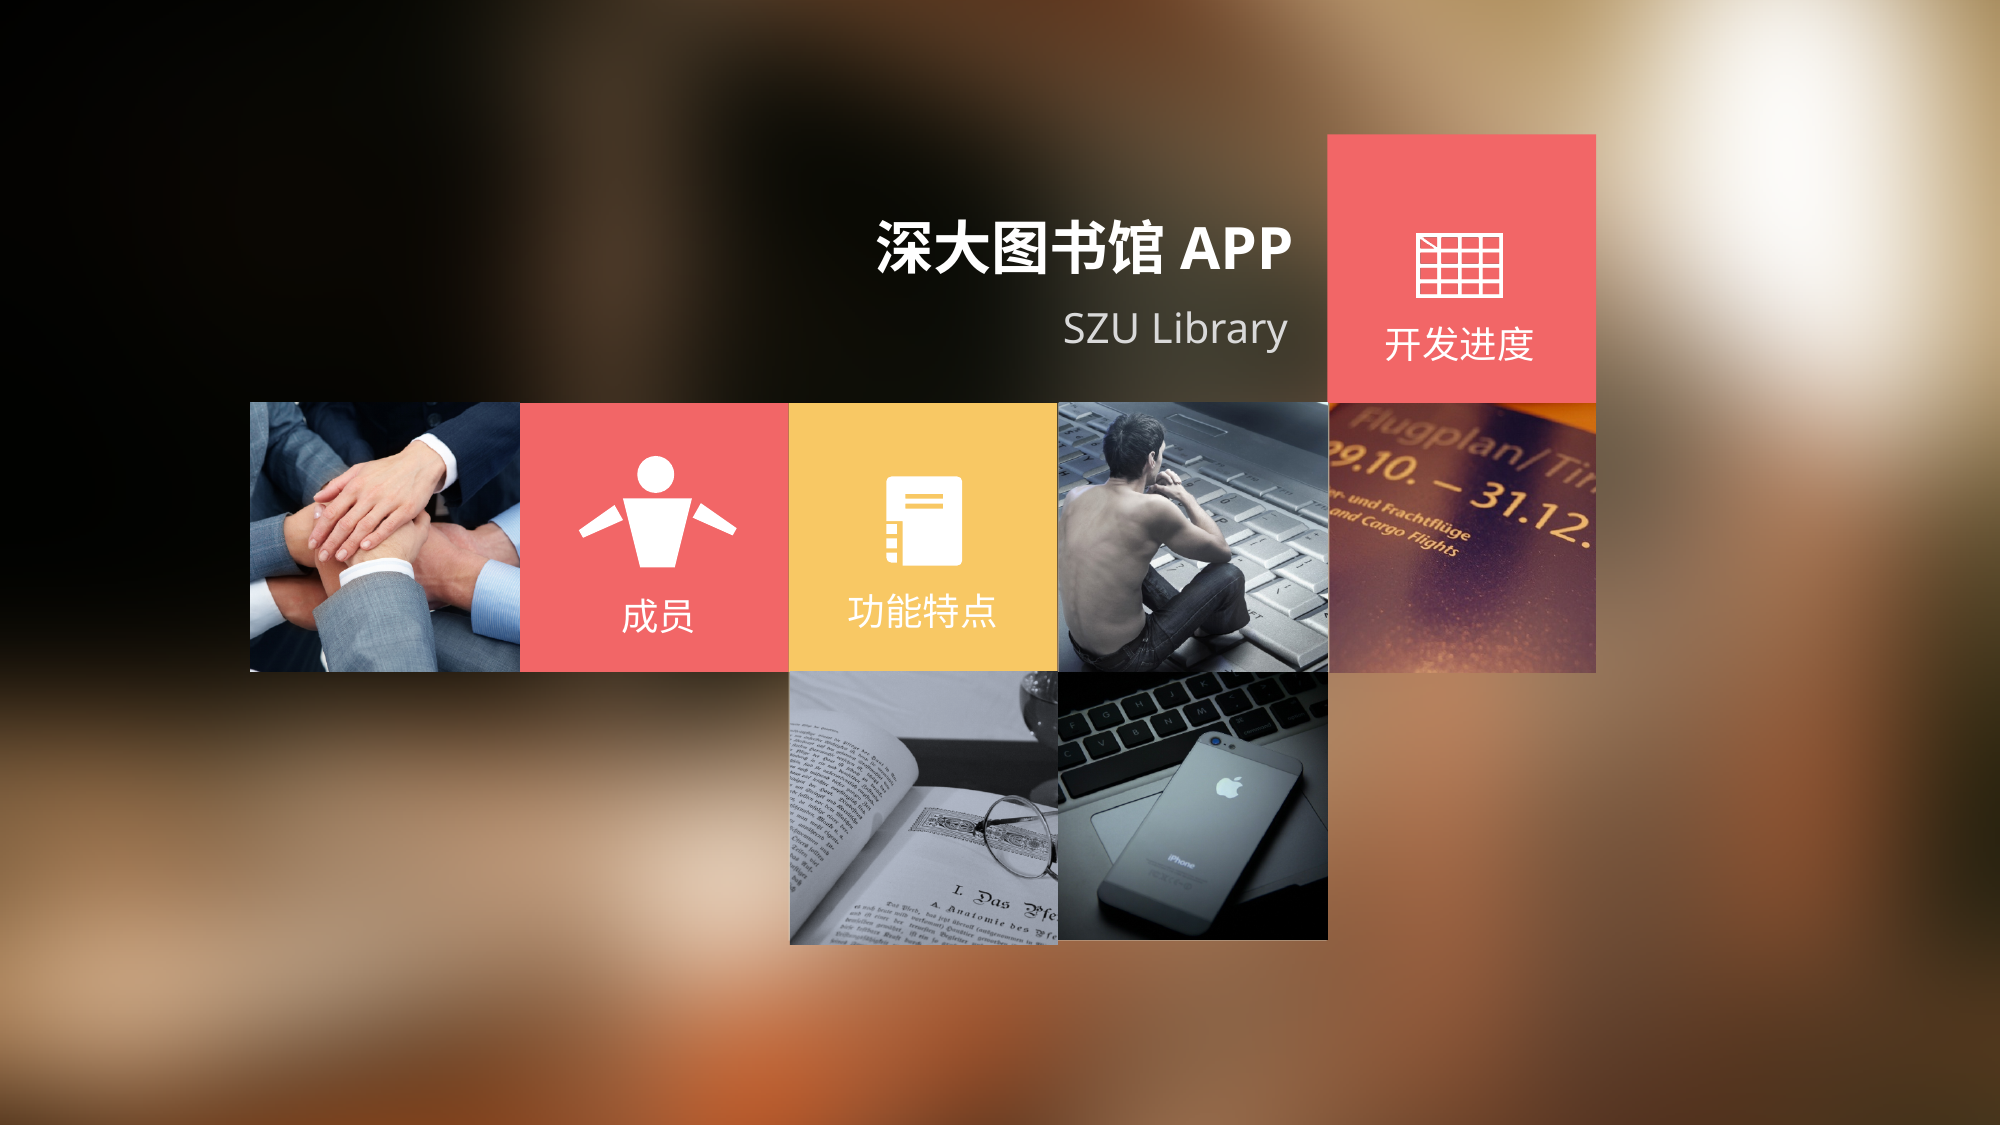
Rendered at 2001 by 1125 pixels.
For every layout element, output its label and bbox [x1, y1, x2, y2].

text_box [577, 455, 738, 568]
text_box [886, 476, 963, 566]
picture [0, 0, 2000, 1125]
text_box [250, 134, 1597, 941]
